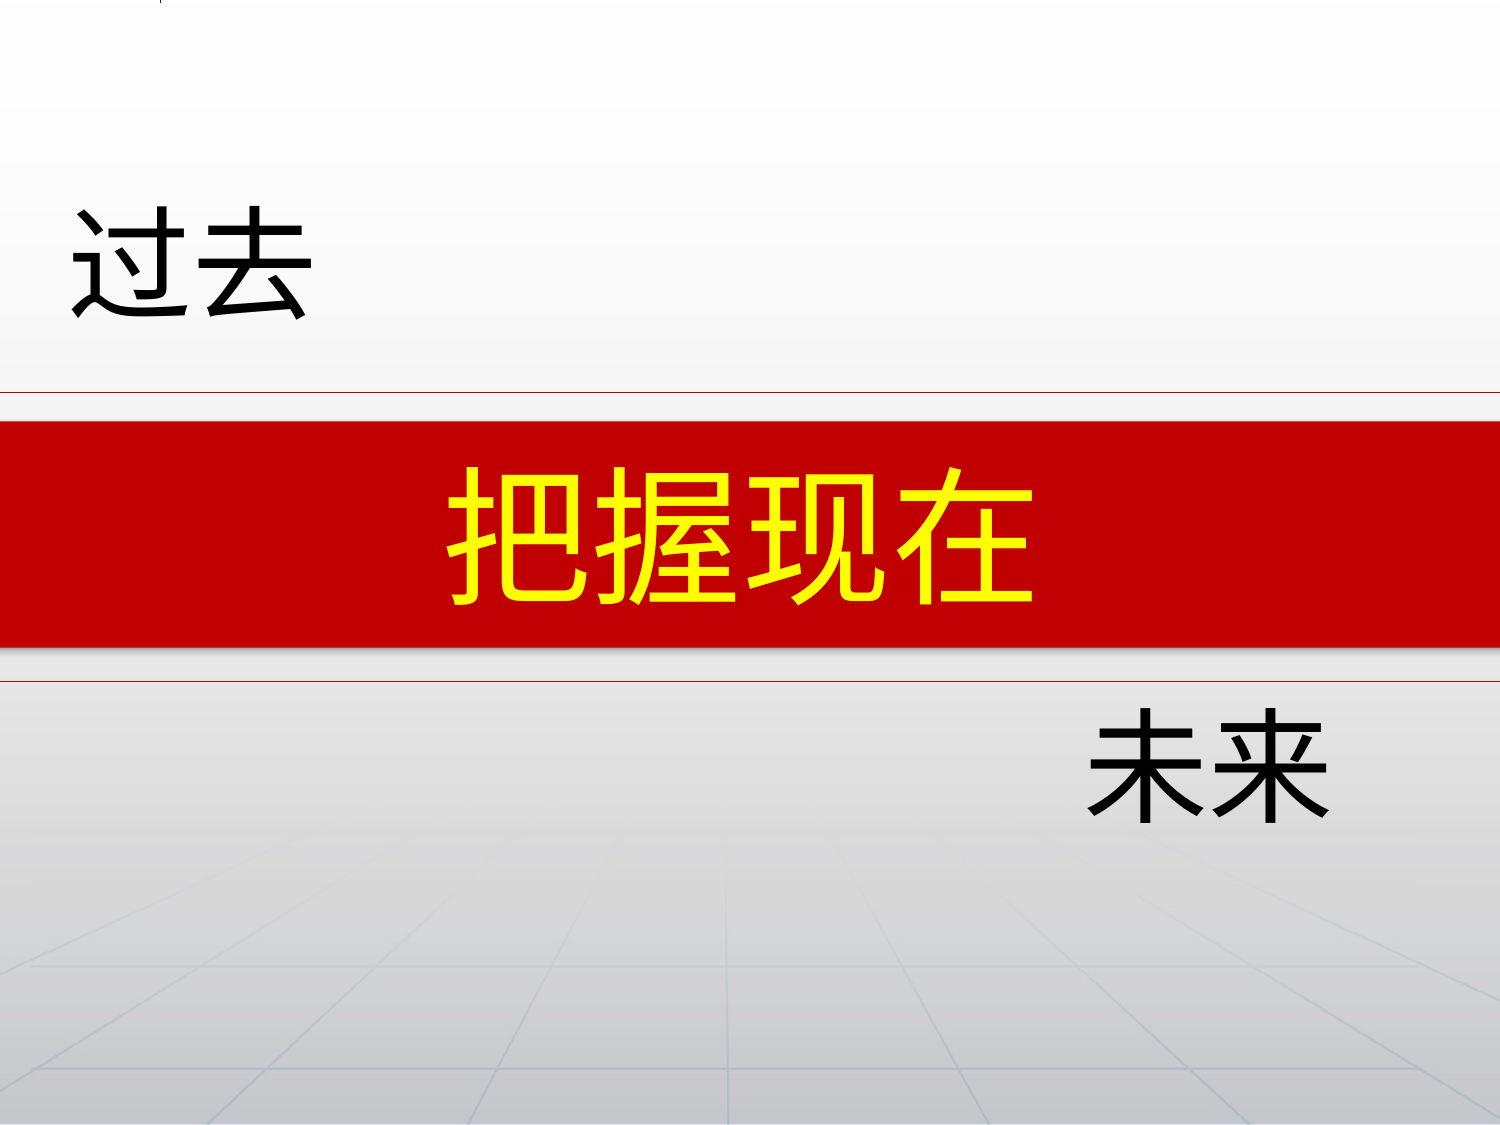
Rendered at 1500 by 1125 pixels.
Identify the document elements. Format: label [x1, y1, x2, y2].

text_box [0, 391, 1500, 682]
text_box [0, 0, 1500, 391]
text_box [0, 689, 1500, 1125]
